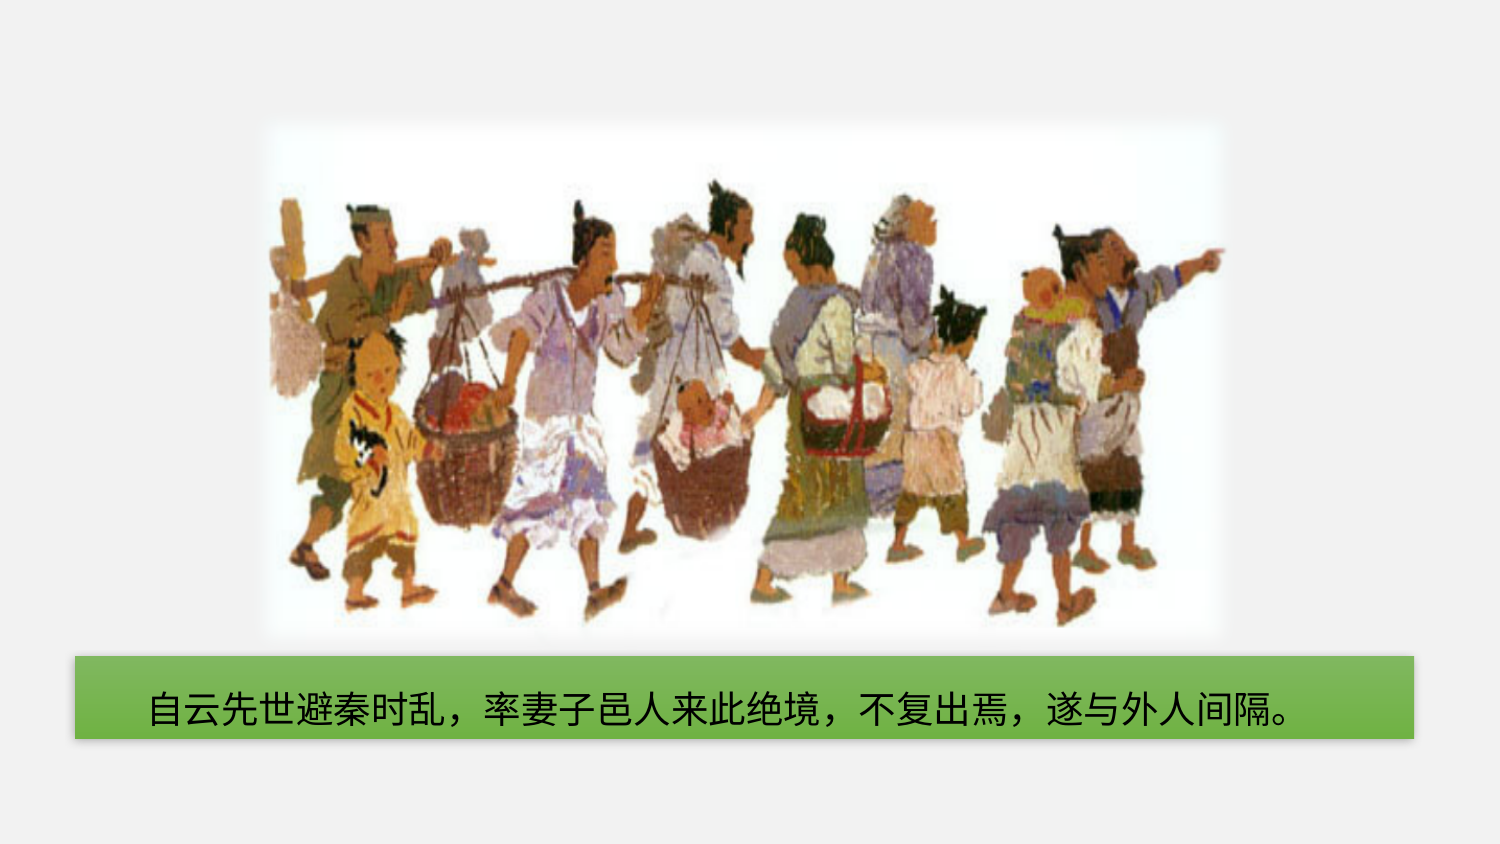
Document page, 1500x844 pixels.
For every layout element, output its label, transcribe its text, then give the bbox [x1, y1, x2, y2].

text_box 自云先世避秦时乱，率妻子邑人来此绝境，不复出焉，遂与外人间隔。 [75, 656, 1415, 739]
picture [248, 105, 1241, 657]
